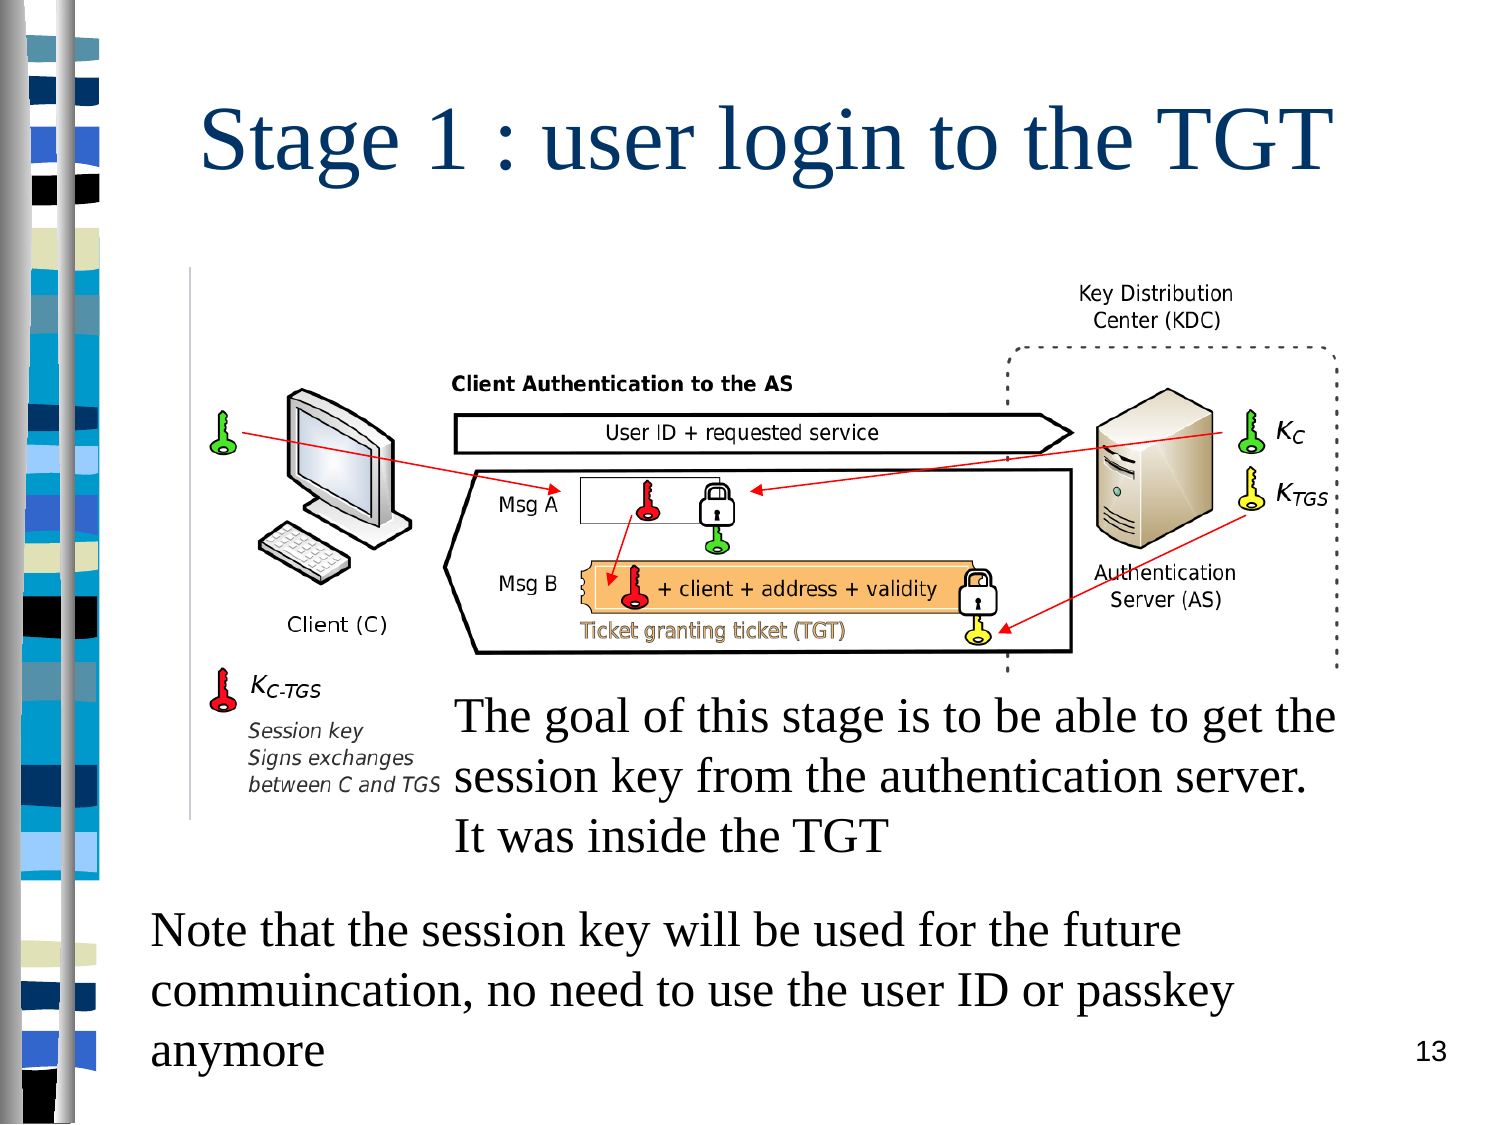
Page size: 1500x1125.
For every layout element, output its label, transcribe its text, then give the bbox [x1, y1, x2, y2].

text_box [749, 432, 1223, 492]
title Stage 1 : user login to the TGT [183, 39, 1459, 227]
slide_number 13 [1149, 1024, 1463, 1101]
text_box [607, 514, 633, 587]
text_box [135, 266, 1422, 1086]
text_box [997, 514, 1247, 634]
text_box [241, 432, 562, 492]
